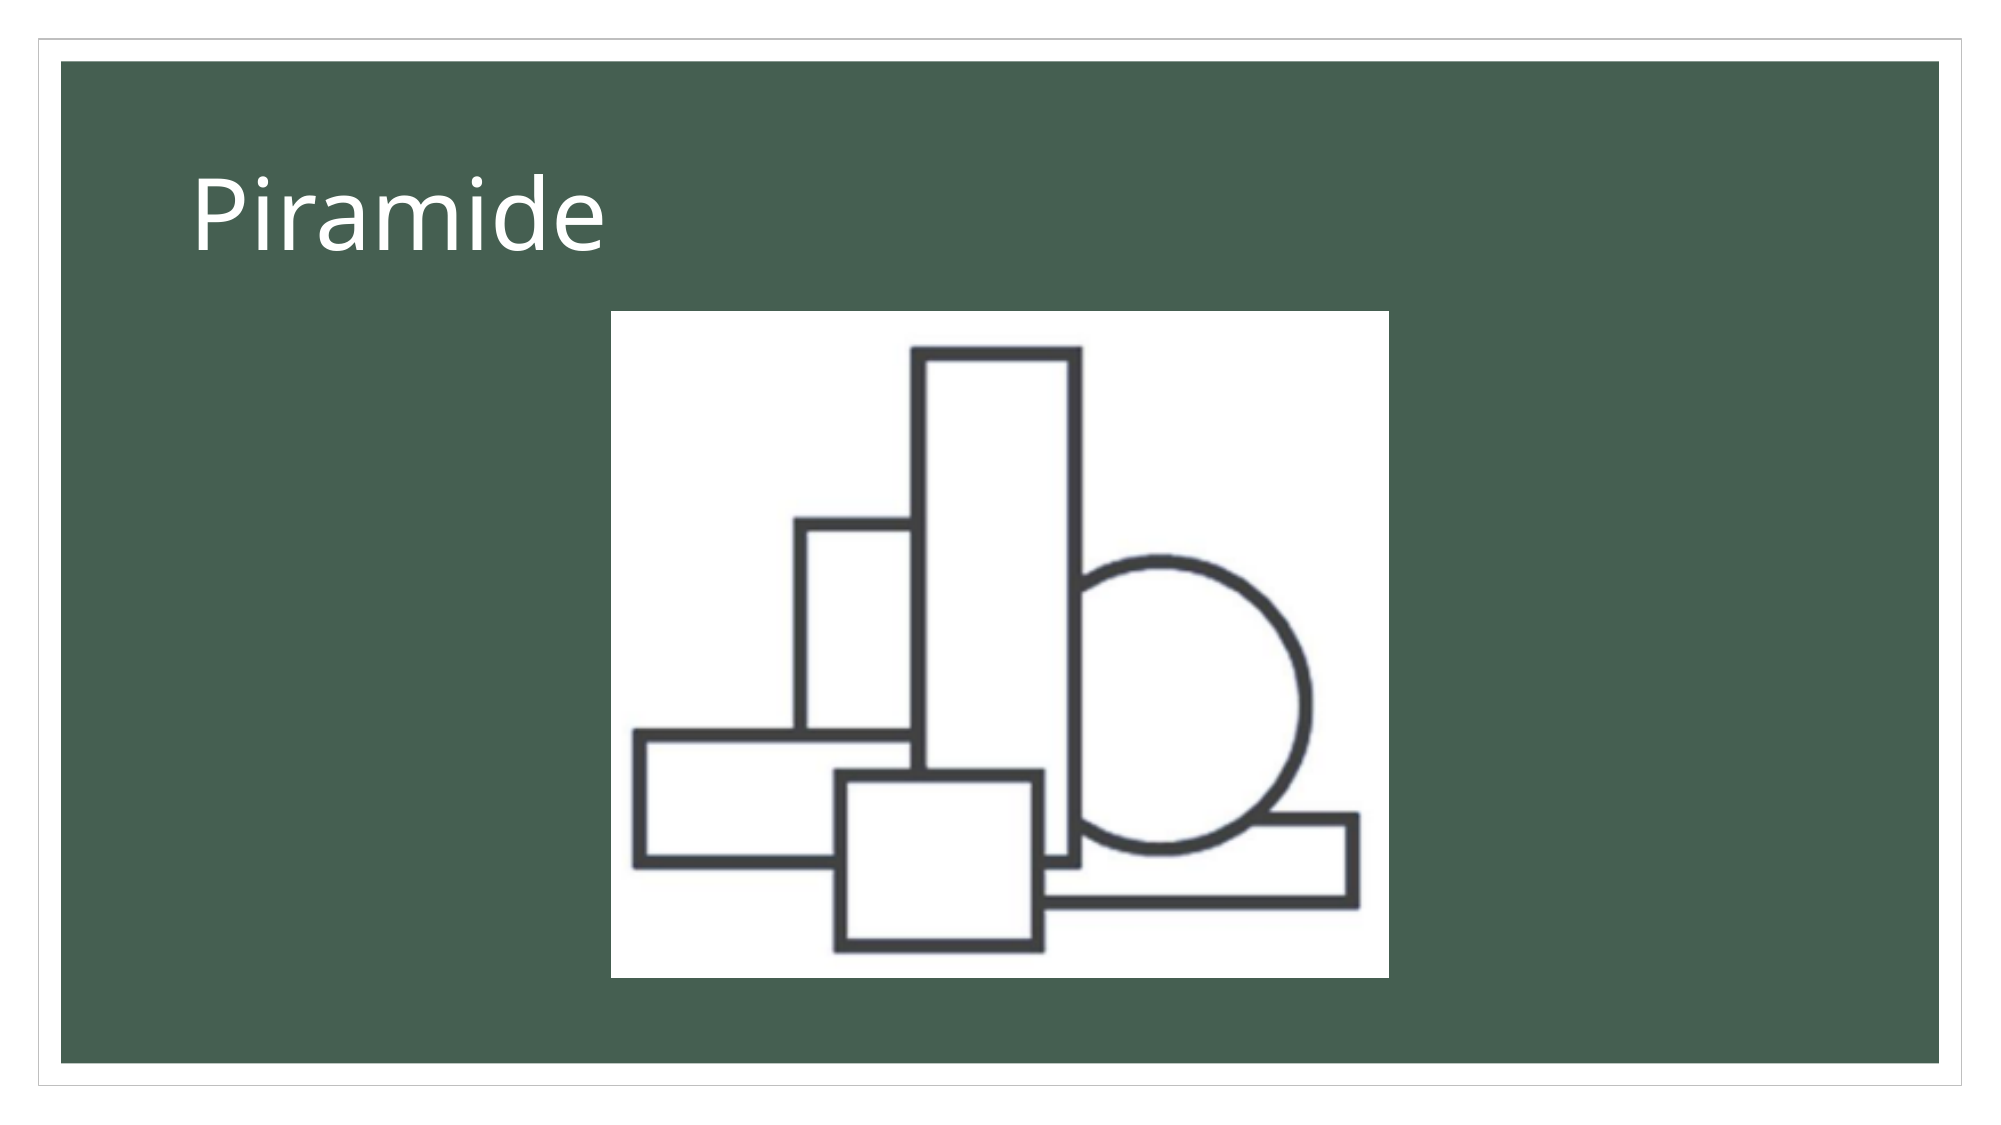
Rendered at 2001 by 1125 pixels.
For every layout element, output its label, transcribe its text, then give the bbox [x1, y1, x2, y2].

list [611, 311, 1389, 978]
title Piramide [174, 105, 1825, 331]
